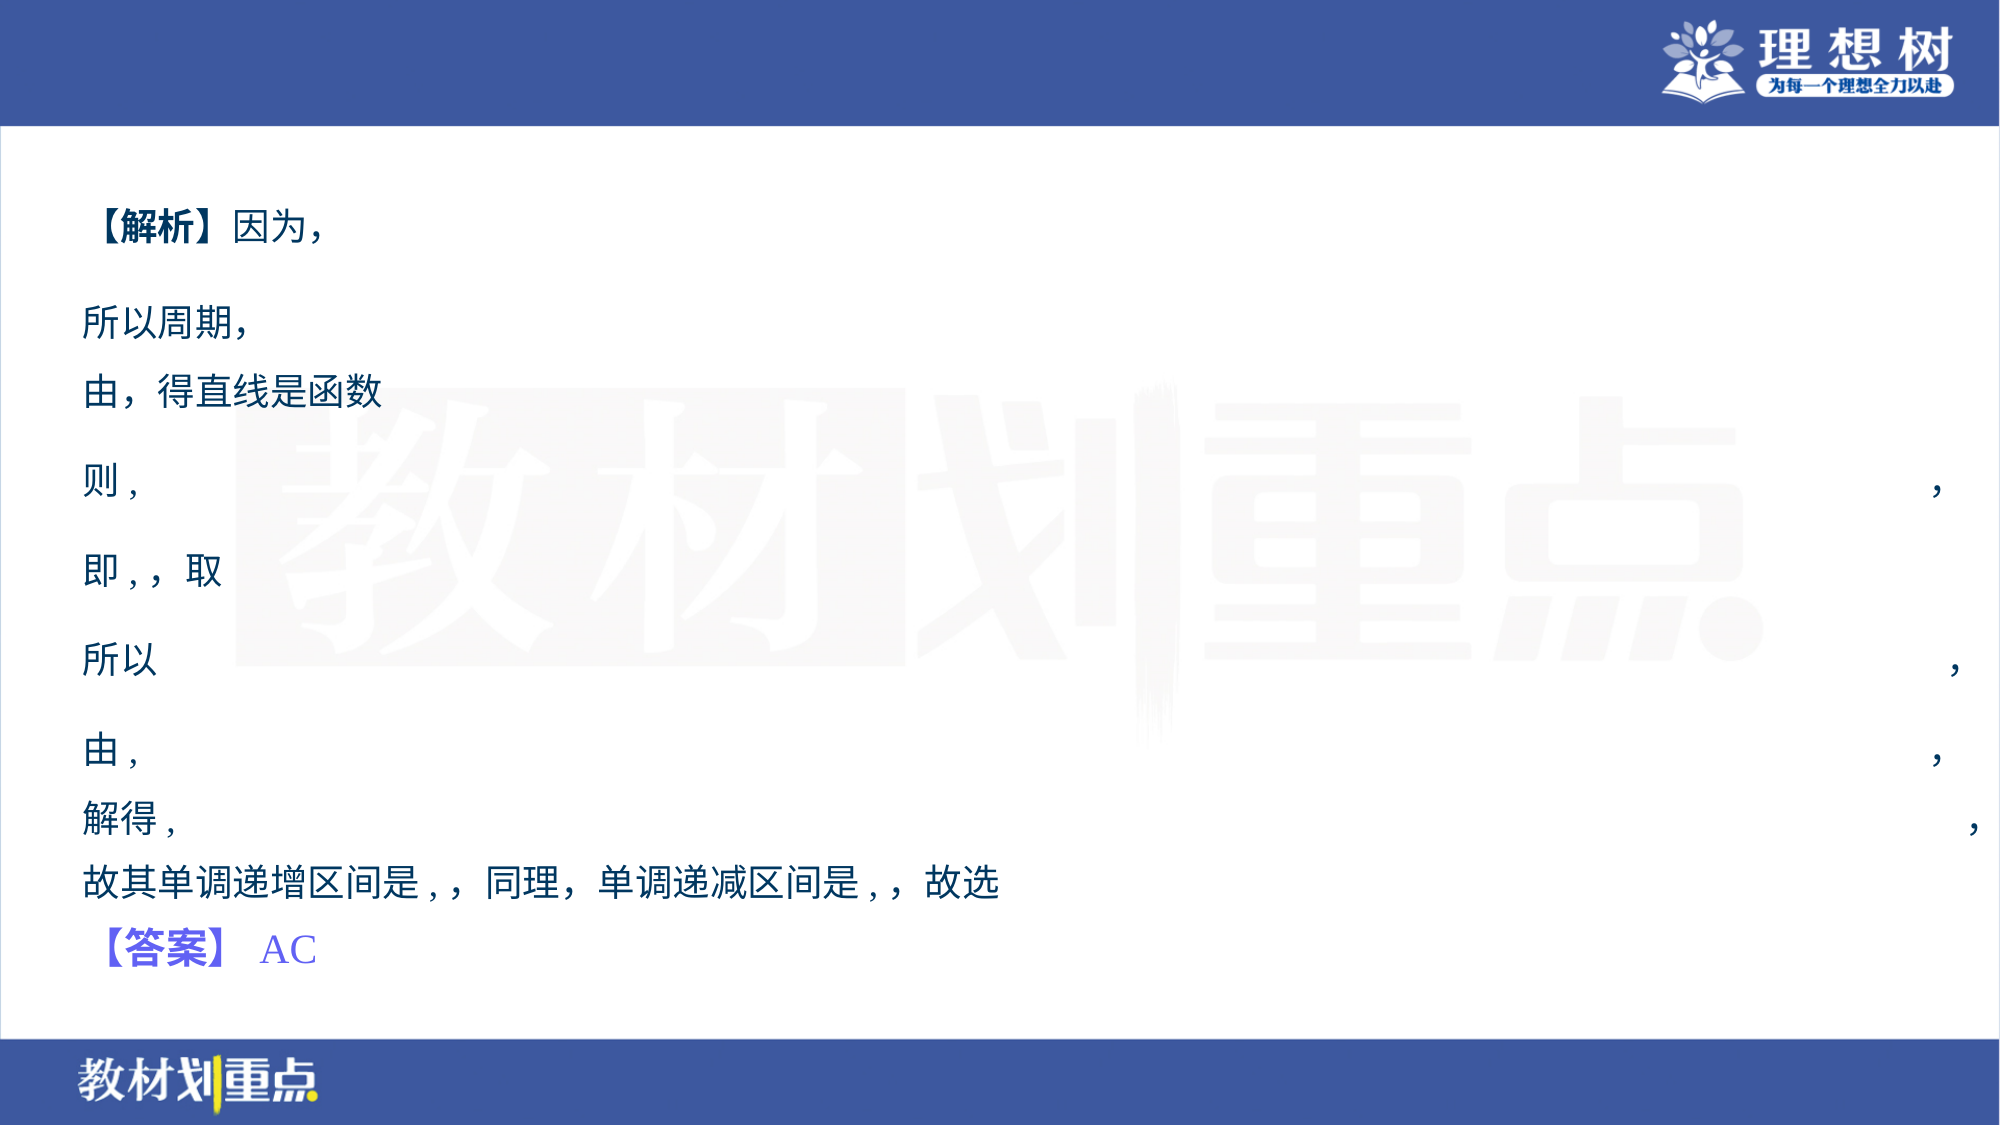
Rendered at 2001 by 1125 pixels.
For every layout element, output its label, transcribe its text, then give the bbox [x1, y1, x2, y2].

picture [0, 0, 2000, 1125]
text_box 【答案】AC [82, 897, 1817, 965]
